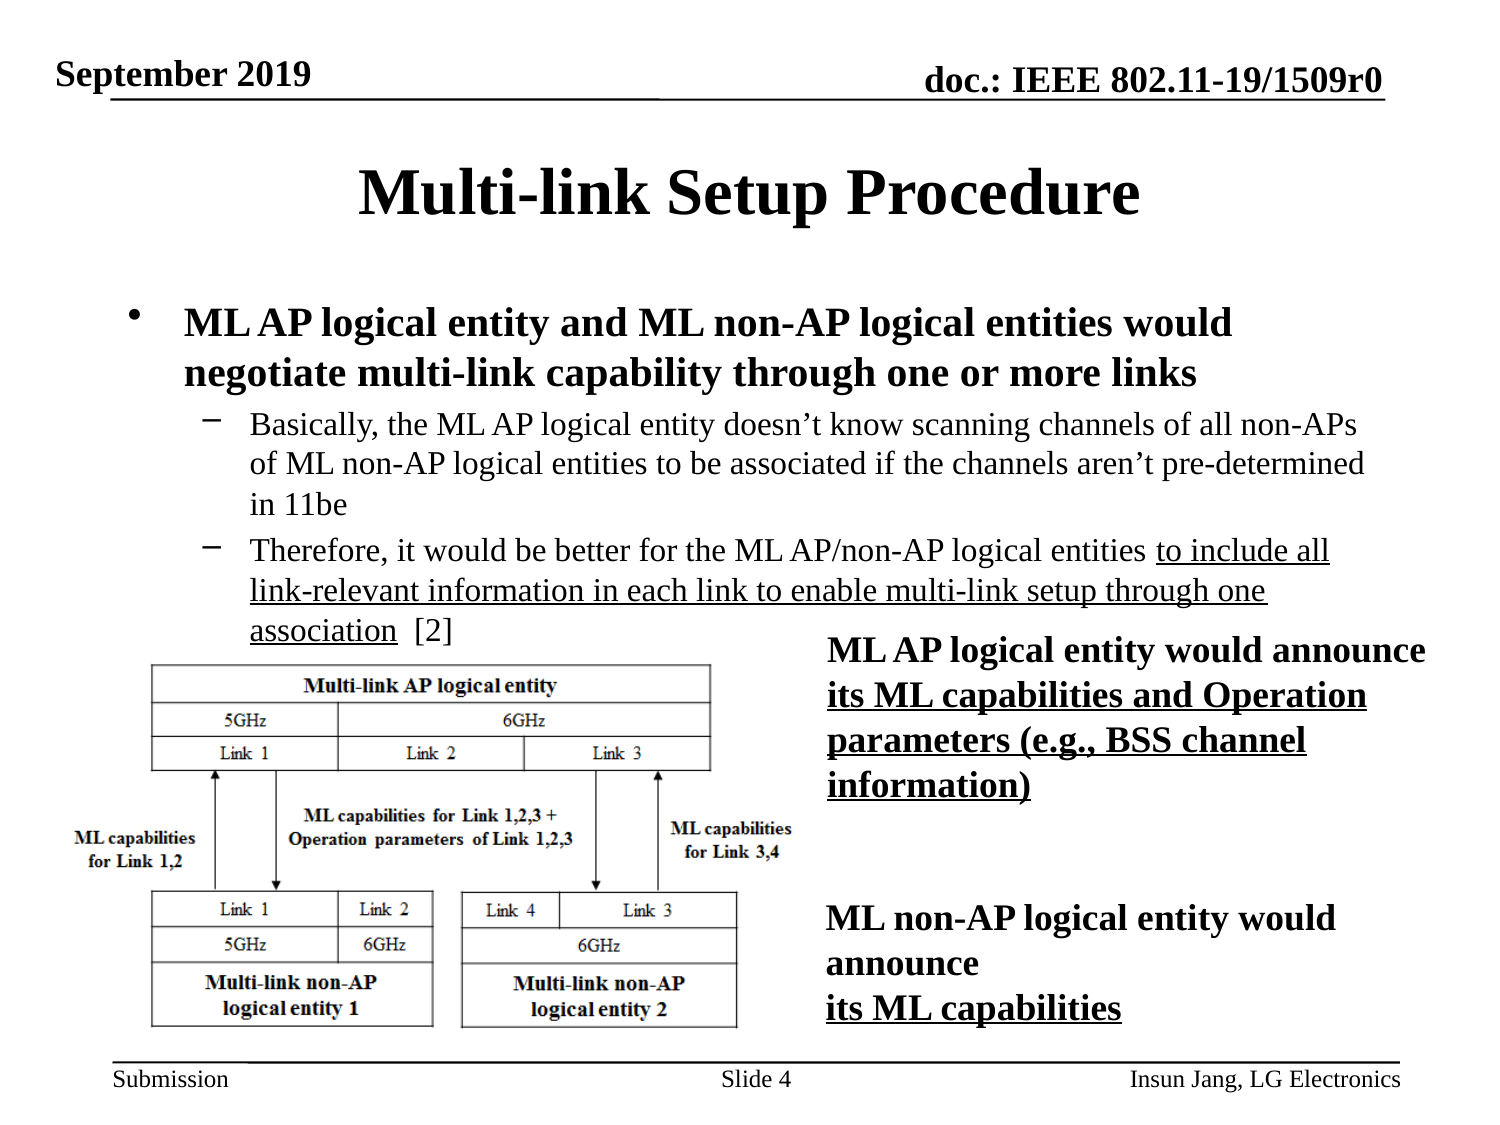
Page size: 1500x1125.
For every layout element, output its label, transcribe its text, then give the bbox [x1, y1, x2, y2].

list ML AP logical entity and ML non-AP logical entities would negotiate multi-link capability through one or more links Basically, the ML AP logical entity doesn’t know scanning channels of all non-APs of ML non-AP logical entities to be associated if the channels aren’t pre-determined in 11be Therefore, it would be better for the ML AP/non-AP logical entities to include all link-relevant information in each link to enable multi-link setup through one association [2] [112, 287, 1388, 662]
text_box ML AP logical entity would announce its ML capabilities and Operation parameters (e.g., BSS channel information) [812, 617, 1488, 813]
footer Insun Jang, LG Electronics [1125, 1061, 1402, 1093]
picture [60, 662, 812, 1035]
text_box ML non-AP logical entity would announce its ML capabilities [815, 885, 1482, 1035]
title Multi-link Setup Procedure [112, 112, 1388, 263]
slide_number Slide 4 [712, 1061, 800, 1093]
